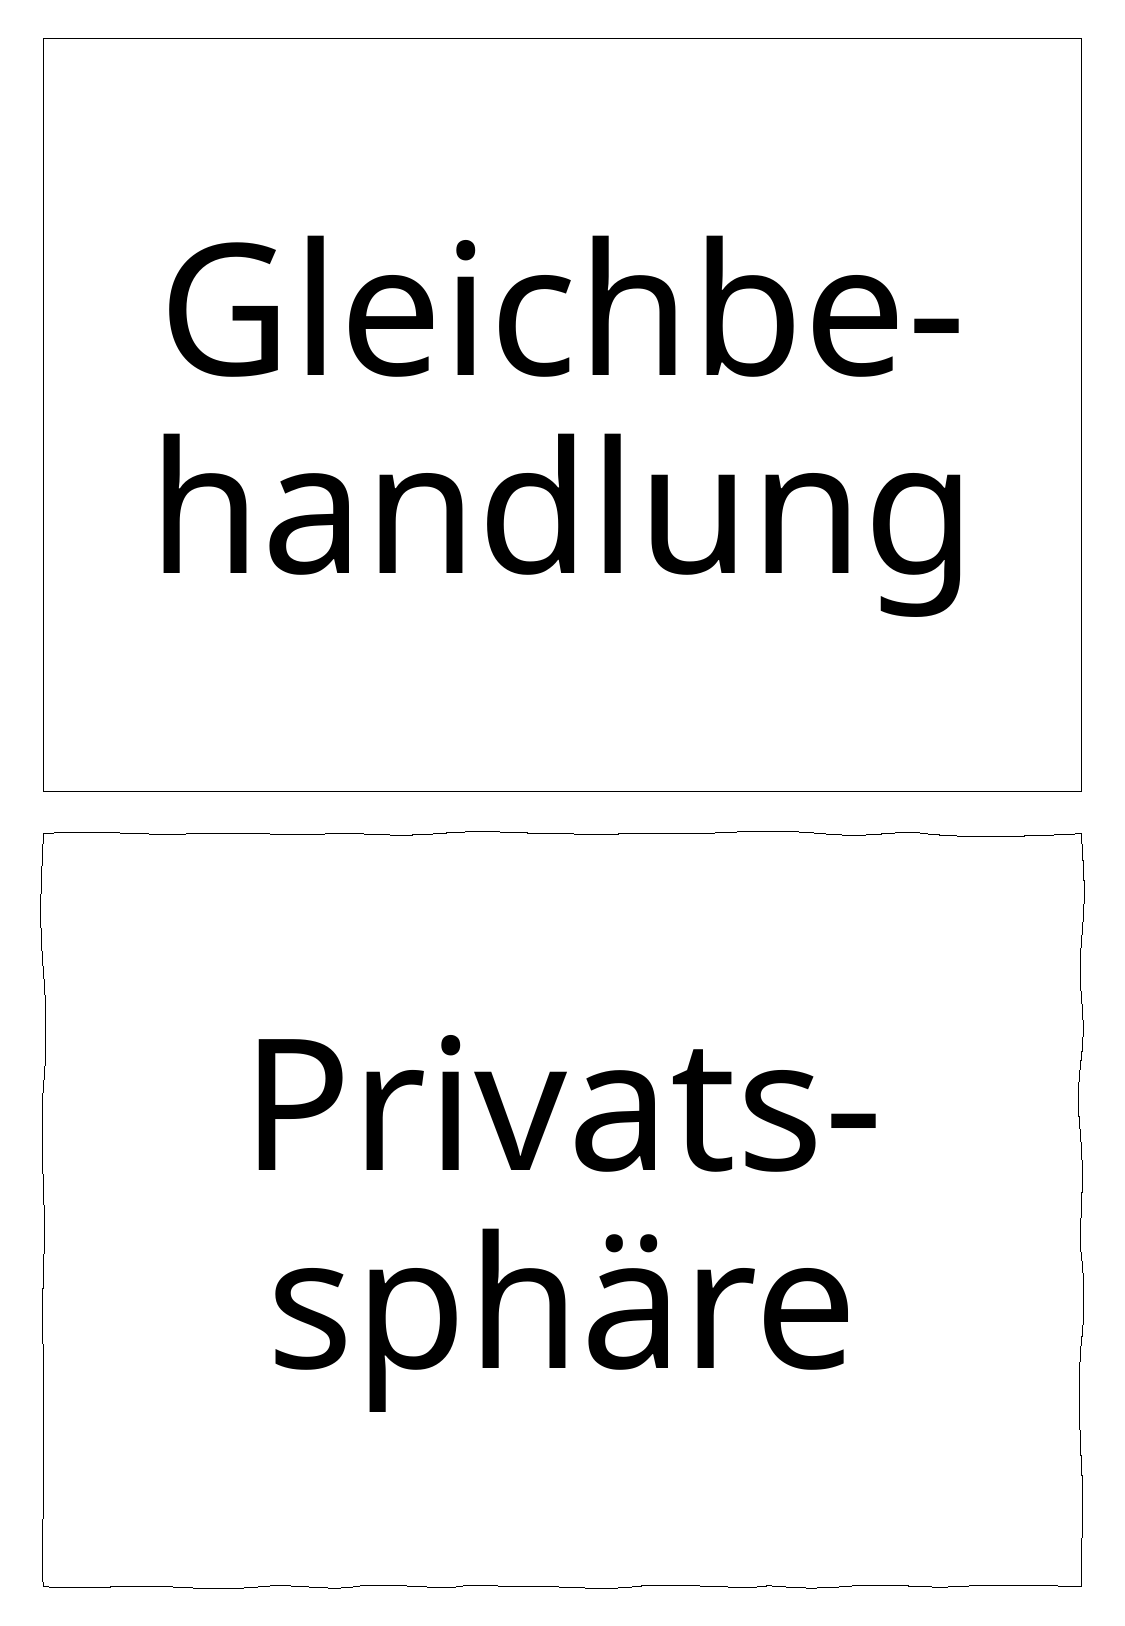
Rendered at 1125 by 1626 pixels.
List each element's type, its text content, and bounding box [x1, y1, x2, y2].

title Gleichbe-handlung [43, 38, 1082, 792]
text_box Privats-sphäre [40, 830, 1085, 1590]
